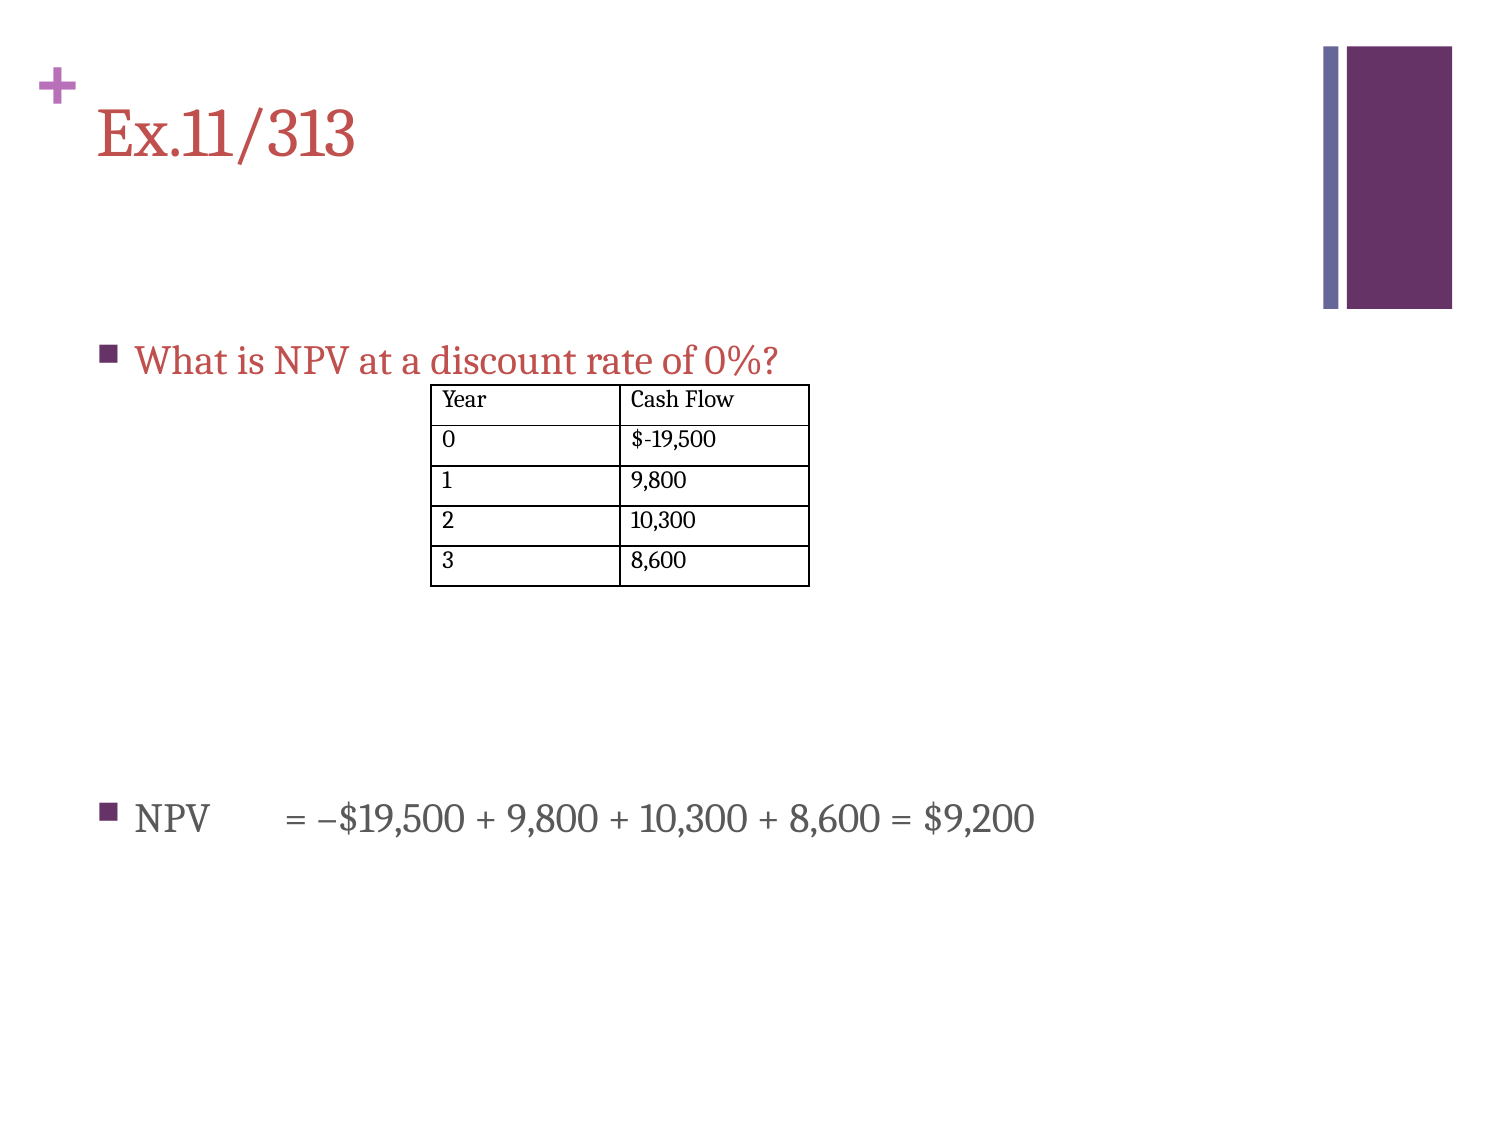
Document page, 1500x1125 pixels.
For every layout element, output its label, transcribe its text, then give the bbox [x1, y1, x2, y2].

table_cell 1 [432, 467, 619, 505]
table_header Year [432, 386, 619, 425]
list What is NPV at a discount rate of 0%? NPV = –$19,500 + 9,800 + 10,300 + 8,600 = $9,200 [81, 324, 1322, 1005]
table_cell 2 [432, 507, 619, 545]
table_cell 10,300 [621, 507, 808, 545]
table_header Cash Flow [621, 386, 808, 425]
table_cell 9,800 [621, 467, 808, 505]
title Ex.11/313 [81, 79, 1322, 263]
table_cell 8,600 [621, 547, 808, 585]
table_cell 3 [432, 547, 619, 585]
table_cell 0 [432, 426, 619, 465]
table_cell $-19,500 [621, 426, 808, 465]
